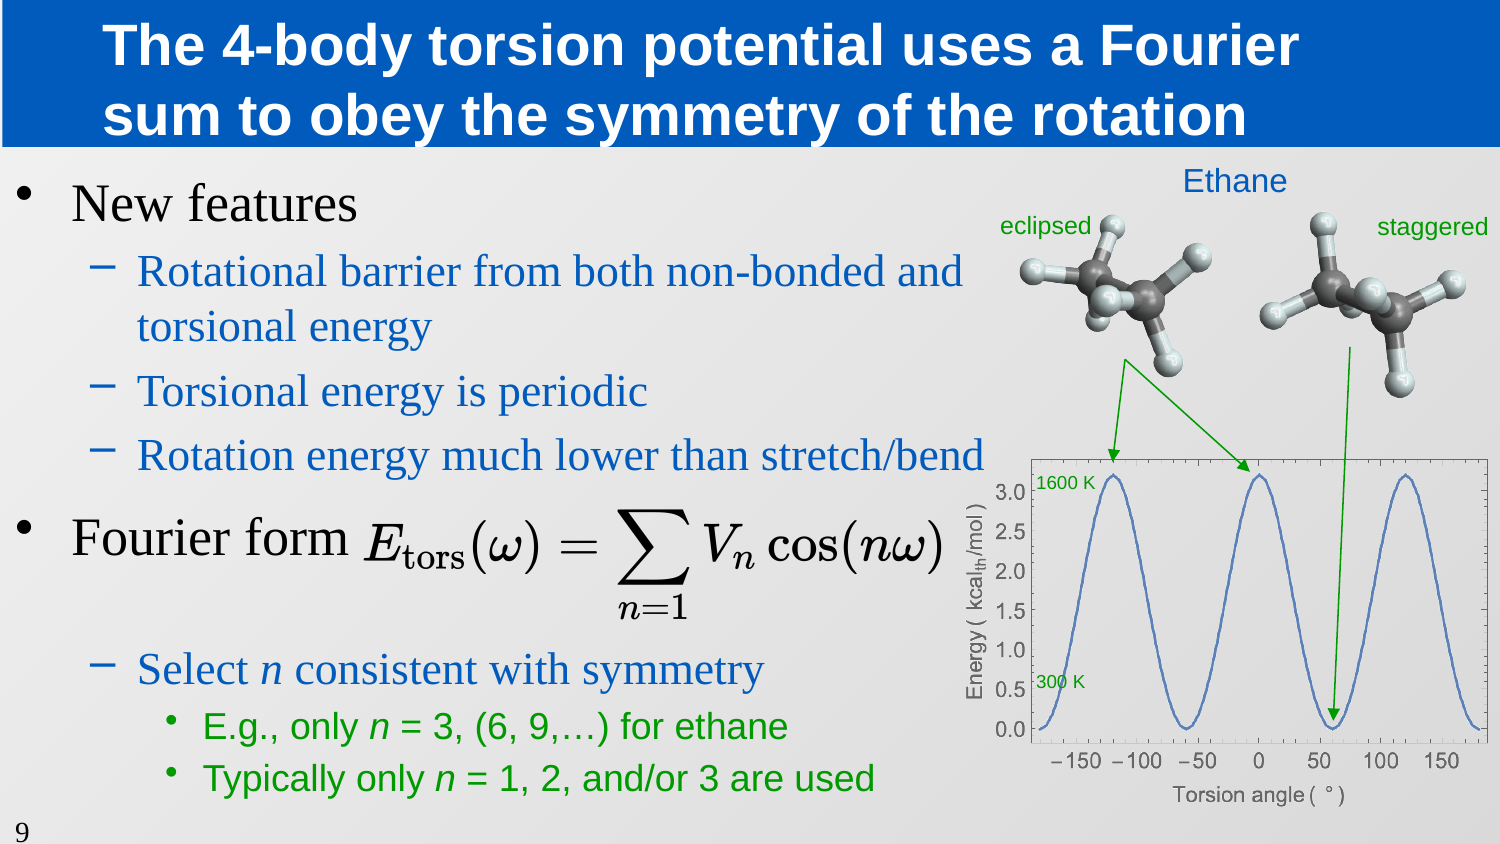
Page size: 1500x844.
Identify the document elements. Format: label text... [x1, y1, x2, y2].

text_box Ethane [1129, 151, 1342, 206]
picture [1257, 204, 1468, 406]
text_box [1112, 359, 1122, 463]
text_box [1333, 346, 1351, 721]
text_box eclipsed [985, 202, 1110, 247]
picture [961, 459, 1489, 807]
list New features Rotational barrier from both non-bonded and torsional energy Torsional energy is periodic Rotation energy much lower than stretch/bend Fourier form Select n consistent with symmetry E.g., only n = 3, (6, 9,…) for ethane Typically only n = 1, 2, and/or 3 are used [0, 159, 1018, 823]
title The 4-body torsion potential uses a Fourier sum to obey the symmetry of the rotation [87, 0, 1363, 147]
slide_number 9 [0, 823, 101, 844]
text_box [1124, 359, 1251, 473]
text_box staggered [1469, 203, 1500, 249]
picture [362, 508, 946, 629]
picture [1018, 209, 1213, 383]
